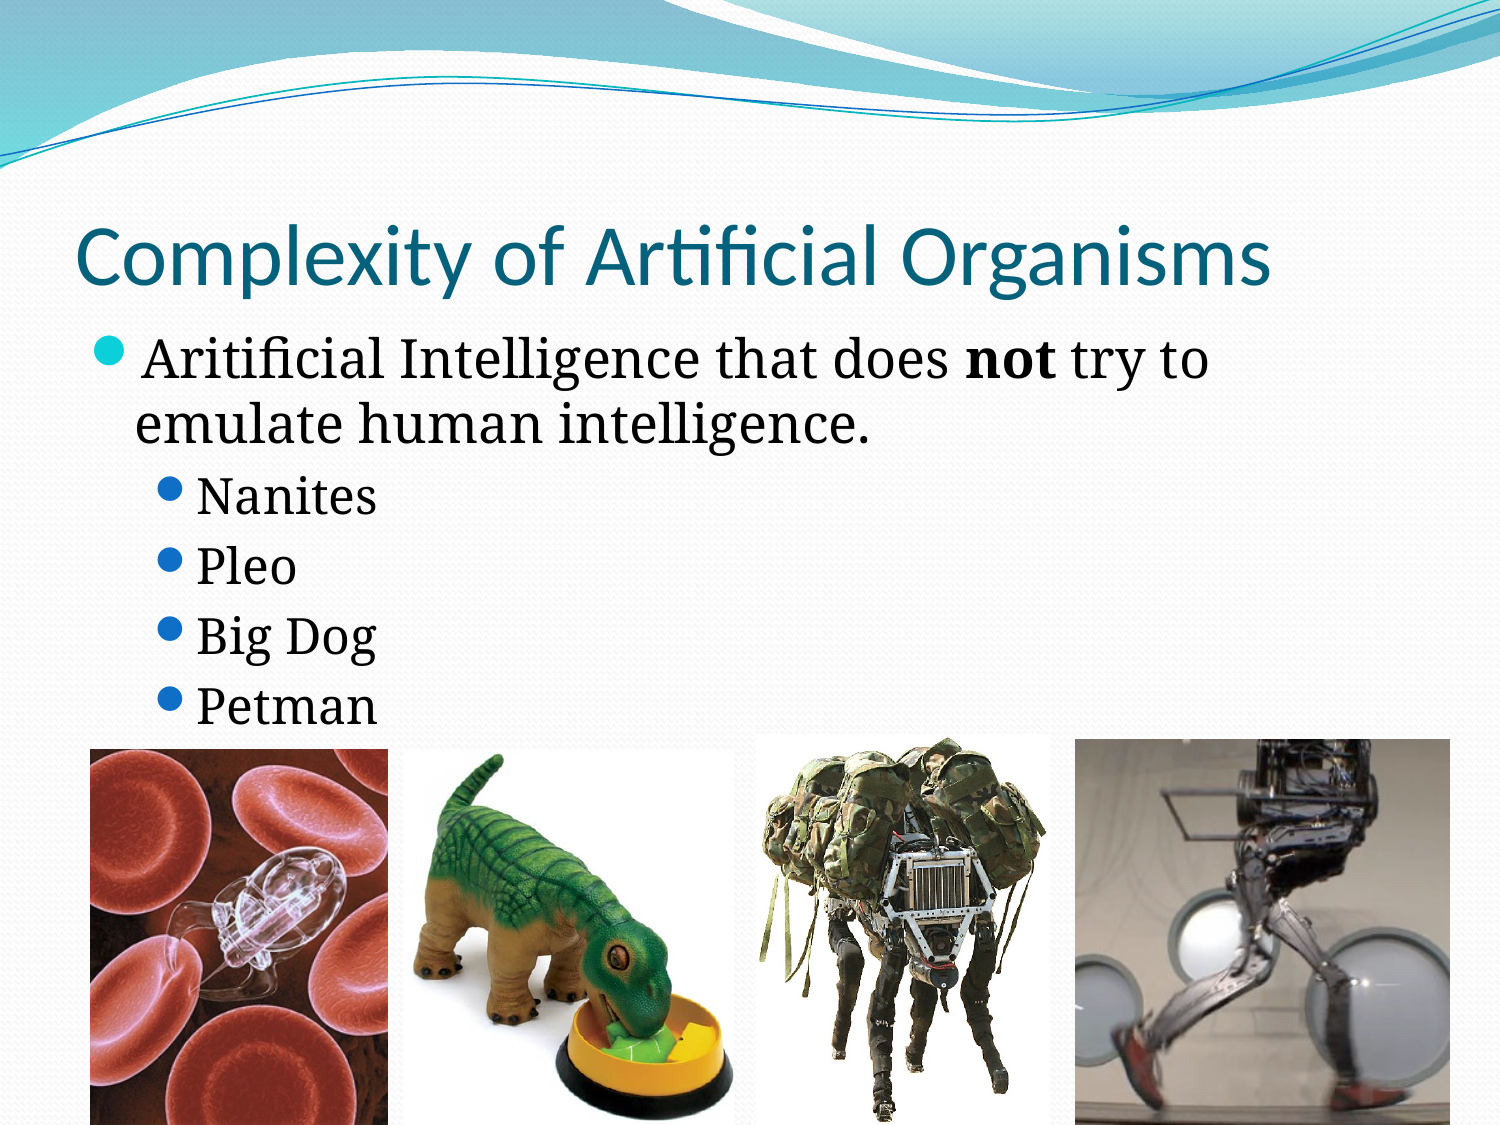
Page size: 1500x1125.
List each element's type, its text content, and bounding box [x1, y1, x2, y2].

title Complexity of Artificial Organisms [75, 115, 1425, 303]
list Aritificial Intelligence that does not try to emulate human intelligence. Nanites Pleo Big Dog Petman [75, 317, 1425, 1038]
picture [755, 734, 1051, 1125]
picture [89, 749, 388, 1125]
picture [1075, 739, 1451, 1125]
picture [404, 749, 734, 1125]
